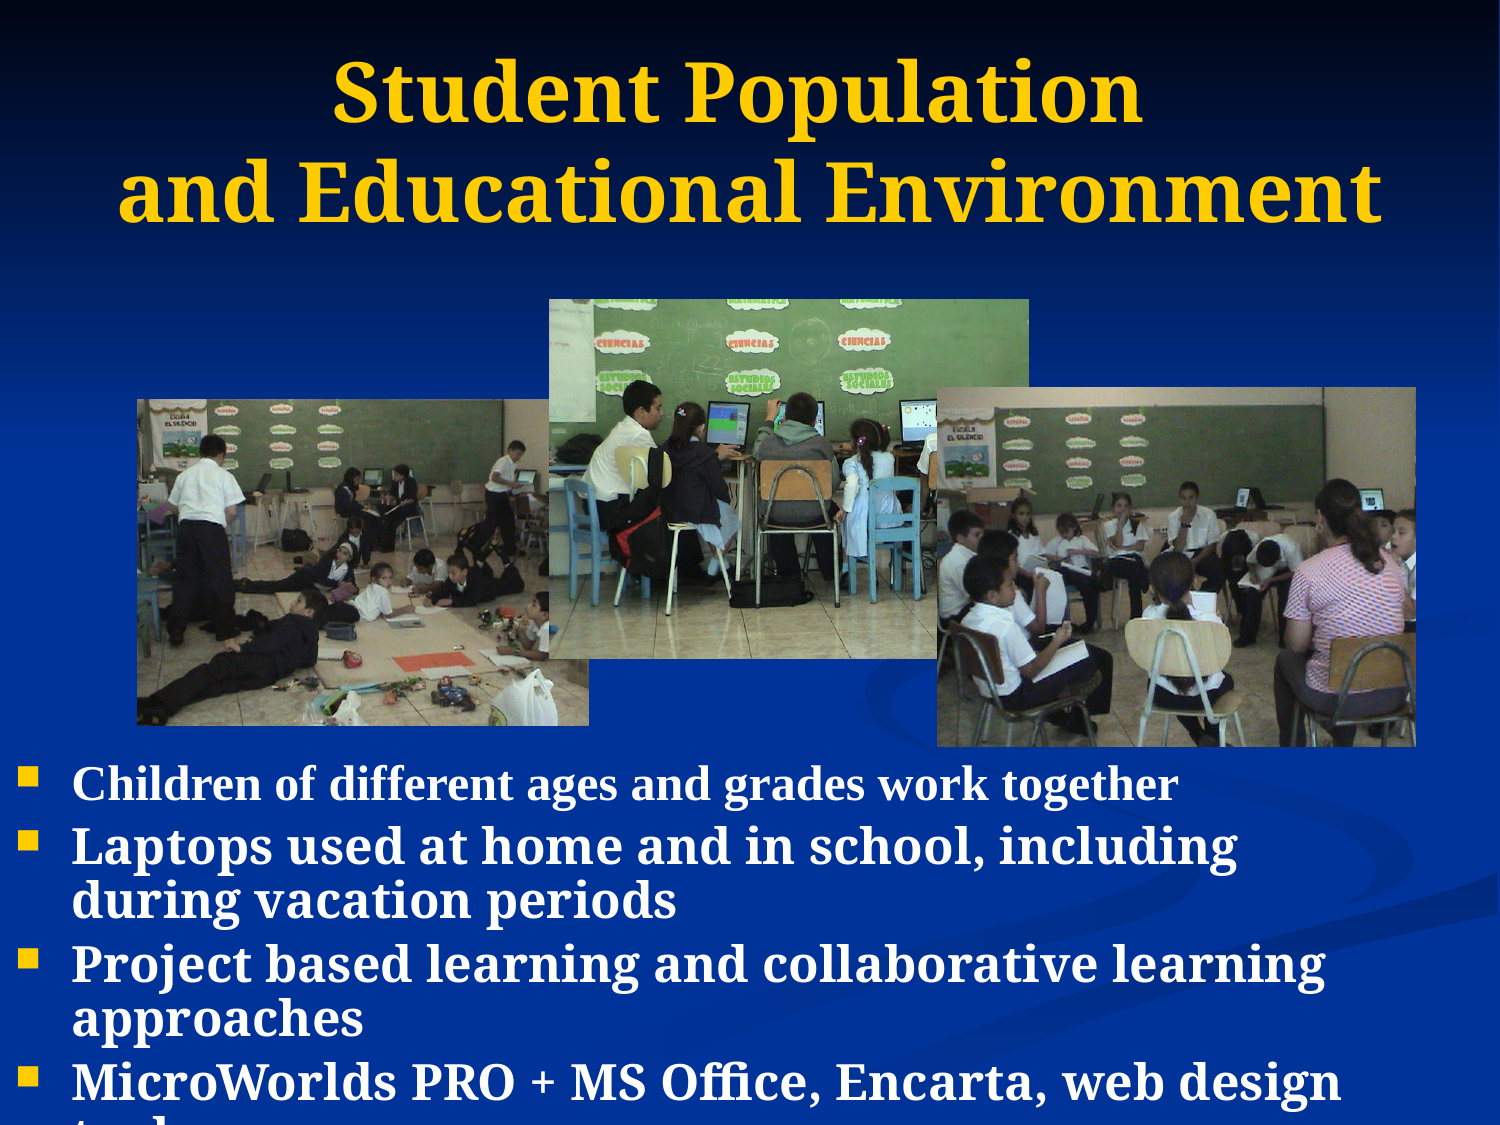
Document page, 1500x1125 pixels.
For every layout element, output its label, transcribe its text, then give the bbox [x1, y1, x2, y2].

list Children of different ages and grades work together Laptops used at home and in school, including during vacation periods Project based learning and collaborative learning approaches MicroWorlds PRO + MS Office, Encarta, web design tools [0, 749, 1401, 1043]
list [937, 387, 1417, 747]
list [137, 399, 590, 727]
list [549, 299, 1029, 659]
title Student Population and Educational Environment [74, 44, 1426, 233]
